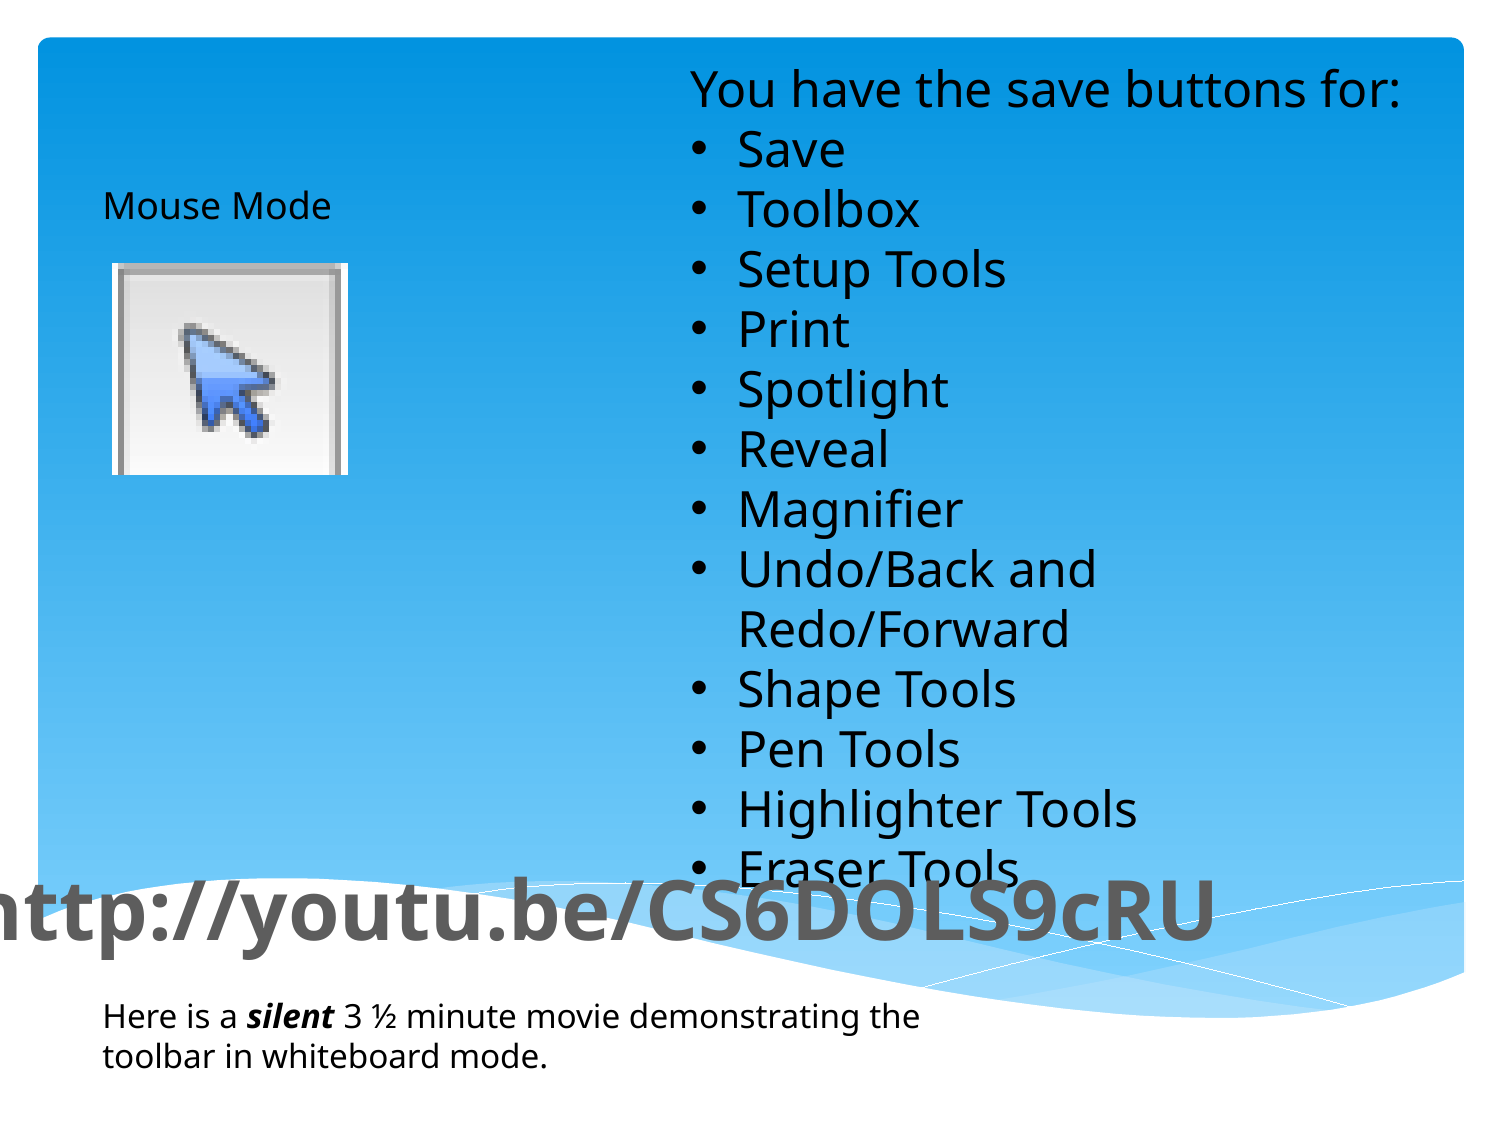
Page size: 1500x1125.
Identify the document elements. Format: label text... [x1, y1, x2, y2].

text_box http://youtu.be/CS6DOLS9cRU [0, 849, 1237, 965]
picture [112, 263, 348, 476]
text_box You have the save buttons for: Save Toolbox Setup Tools Print Spotlight Reveal Magnifier Undo/Back and Redo/Forward Shape Tools Pen Tools Highlighter Tools Eraser Tools [675, 49, 1425, 905]
text_box Here is a silent 3 ½ minute movie demonstrating the toolbar in whiteboard mode. [87, 987, 1050, 1083]
text_box Mouse Mode [87, 174, 388, 235]
